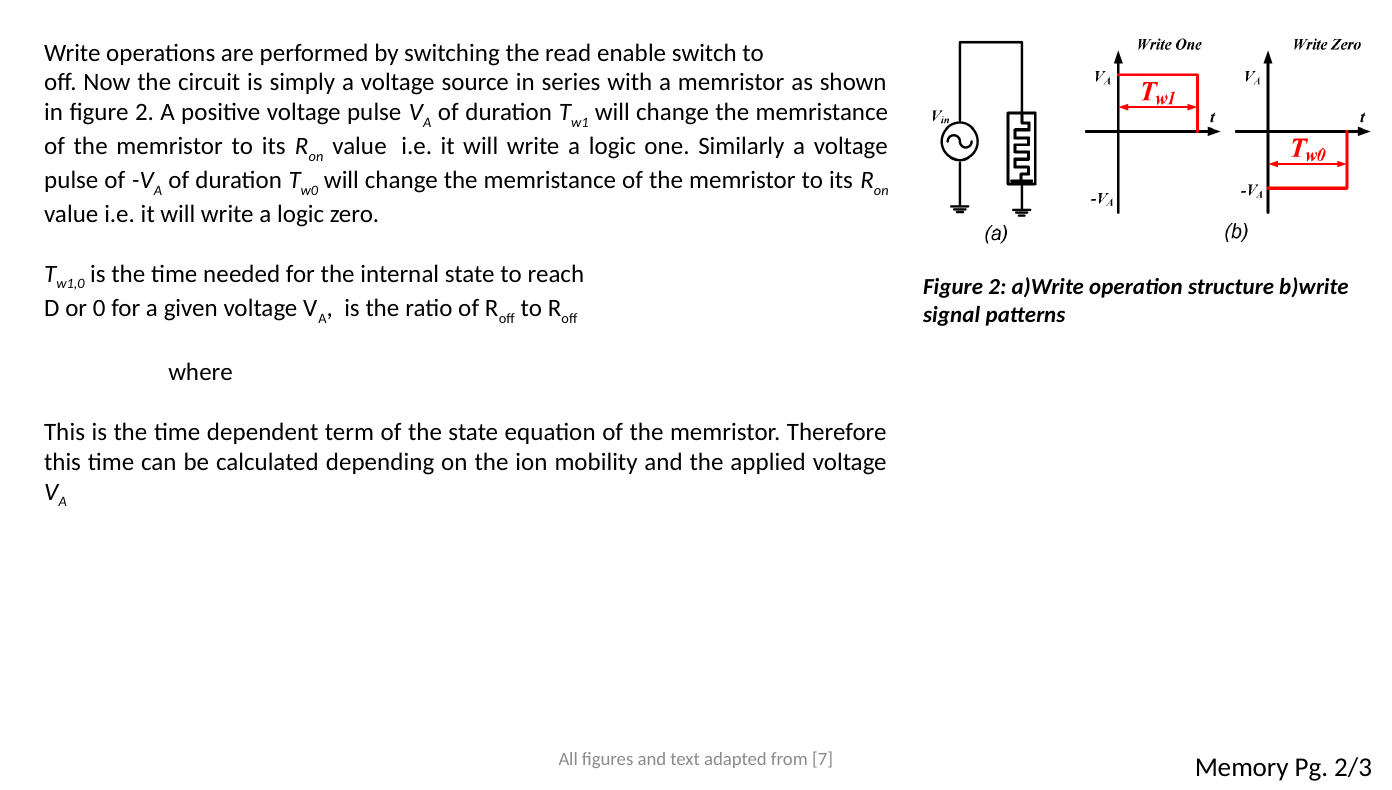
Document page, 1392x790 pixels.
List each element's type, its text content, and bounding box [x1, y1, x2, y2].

footer All figures and text adapted from [7] [276, 737, 1116, 780]
text_box Memory Pg. 2/3 [1180, 741, 1392, 789]
text_box Figure 2: a)Write operation structure b)write signal patterns [908, 264, 1375, 335]
picture [908, 36, 1375, 250]
